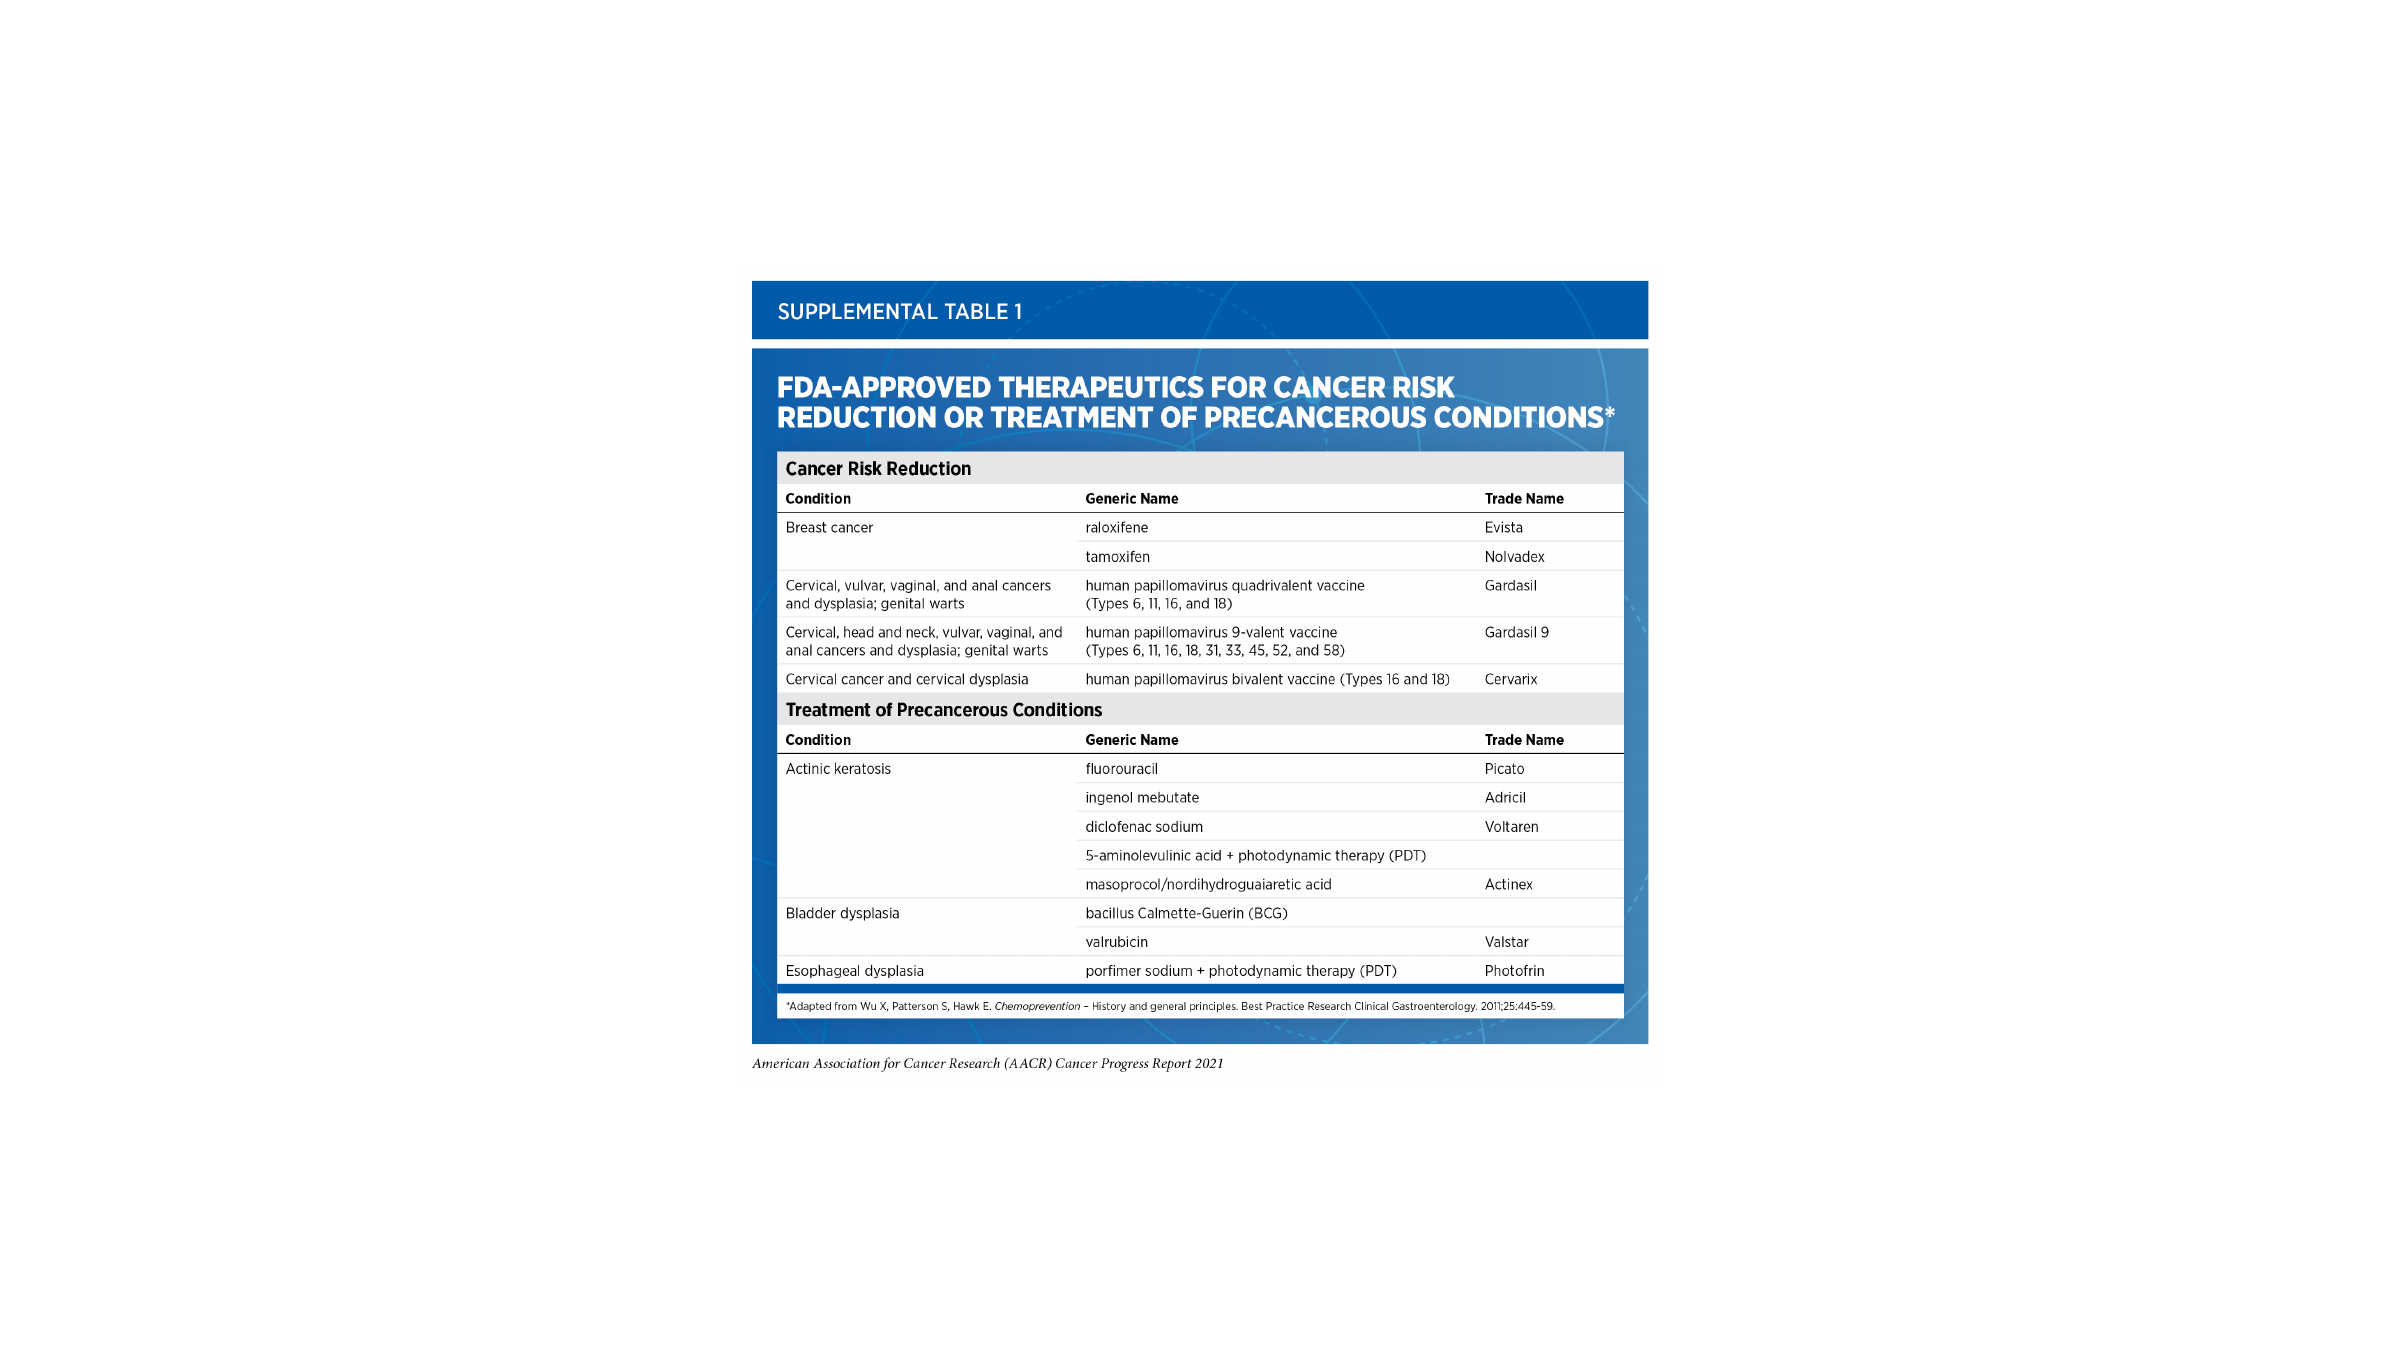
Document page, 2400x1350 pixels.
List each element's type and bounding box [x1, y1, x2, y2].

picture [739, 269, 1661, 1081]
